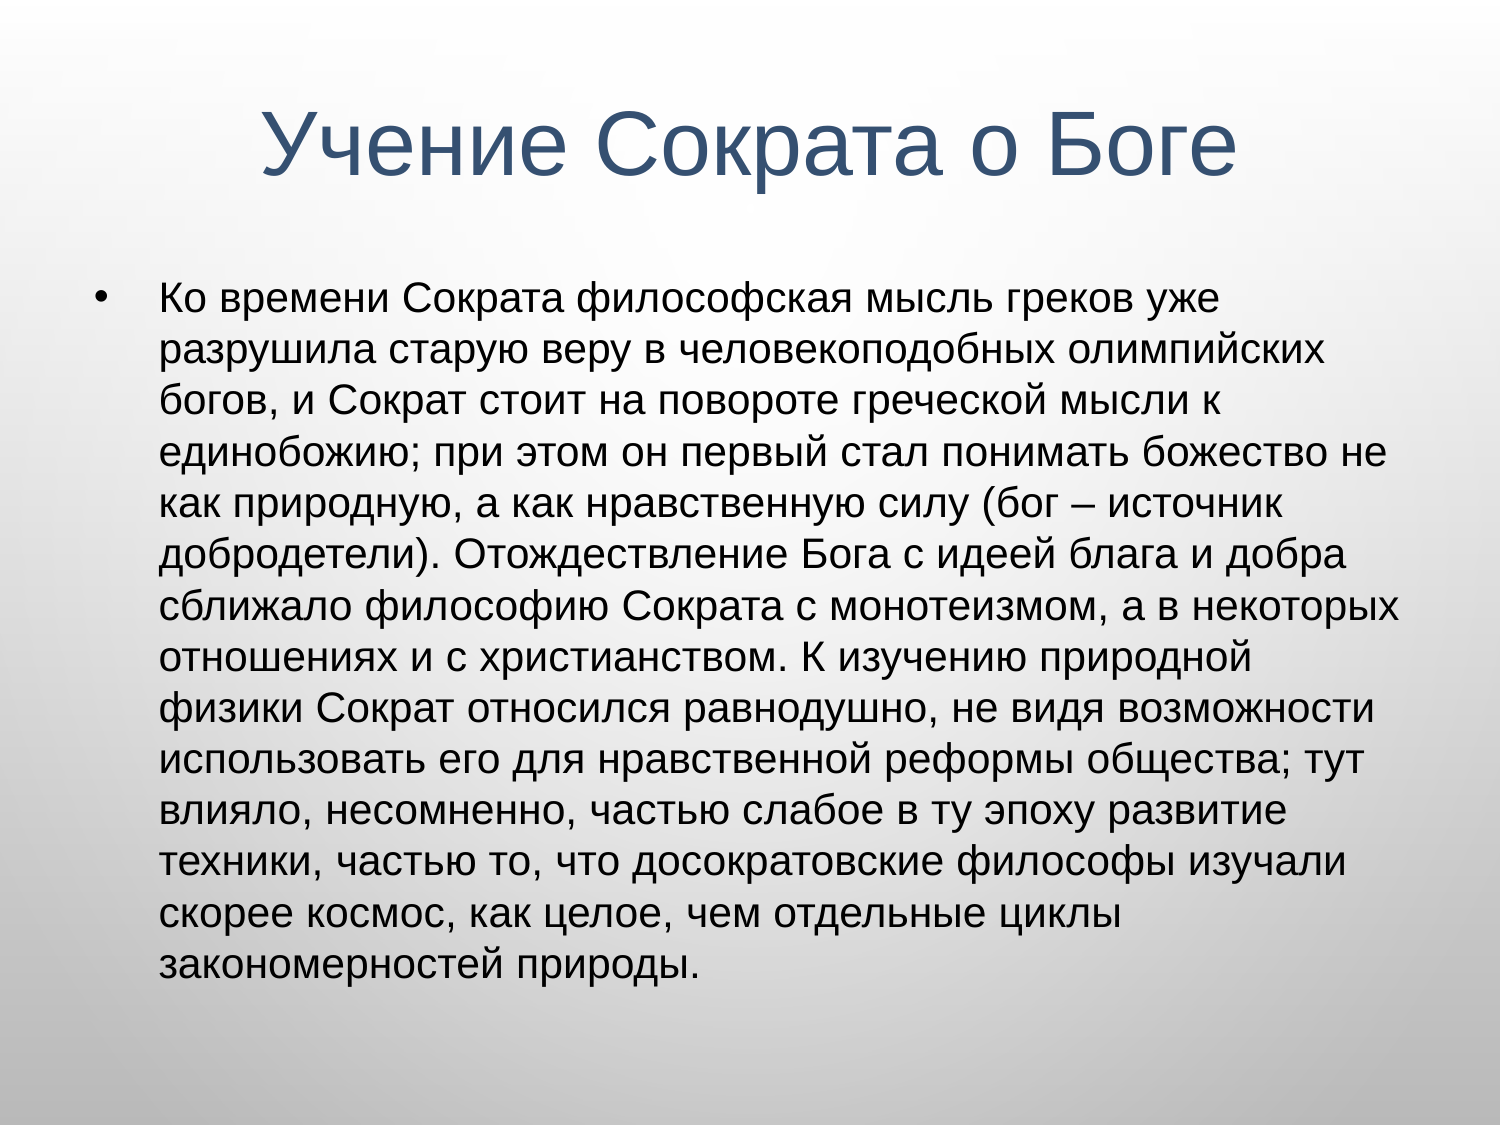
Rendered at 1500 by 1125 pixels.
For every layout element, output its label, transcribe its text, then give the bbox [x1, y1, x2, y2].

title Учение Сократа о Боге [75, 45, 1425, 233]
picture [0, 0, 1500, 1125]
list Ко времени Сократа философская мысль греков уже разрушила старую веру в человекоподобных олимпийских богов, и Сократ стоит на повороте греческой мысли к единобожию; при этом он первый стал понимать божество не как природную, а как нравственную силу (бог – источник добродетели). Отождествление Бога с идеей блага и добра сближало философию Сократа с монотеизмом, а в некоторых отношениях и с христианством. К изучению природной физики Сократ относился равнодушно, не видя возможности использовать его для нравственной реформы общества; тут влияло, несомненно, частью слабое в ту эпоху развитие техники, частью то, что досократовские философы изучали скорее космос, как целое, чем отдельные циклы закономерностей природы. [75, 262, 1425, 1005]
